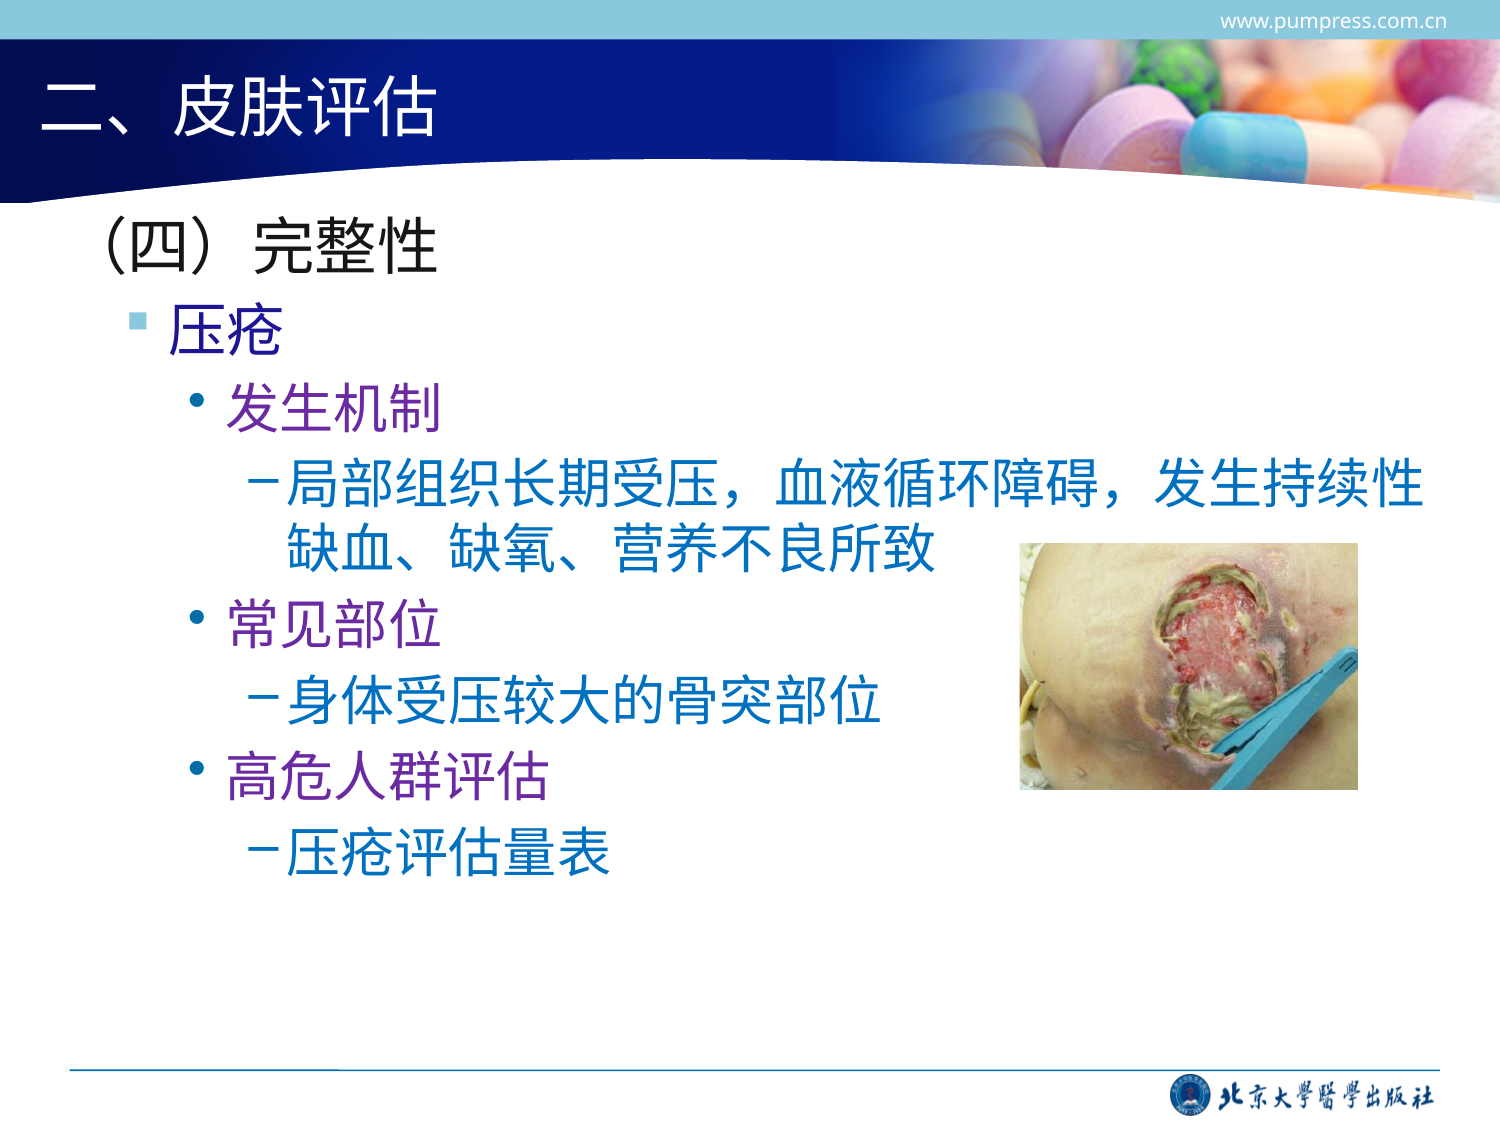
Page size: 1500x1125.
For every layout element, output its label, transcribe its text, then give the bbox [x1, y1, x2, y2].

list （四）完整性 压疮 发生机制 局部组织长期受压，血液循环障碍，发生持续性缺血、缺氧、营养不良所致 常见部位 身体受压较大的骨突部位 高危人群评估 压疮评估量表 [49, 198, 1463, 1026]
picture [1019, 543, 1359, 791]
picture [0, 40, 1500, 203]
title 二、皮肤评估 [23, 58, 1349, 152]
slide_number www.pumpress.com.cn [1024, 0, 1463, 38]
picture [1170, 1074, 1436, 1118]
